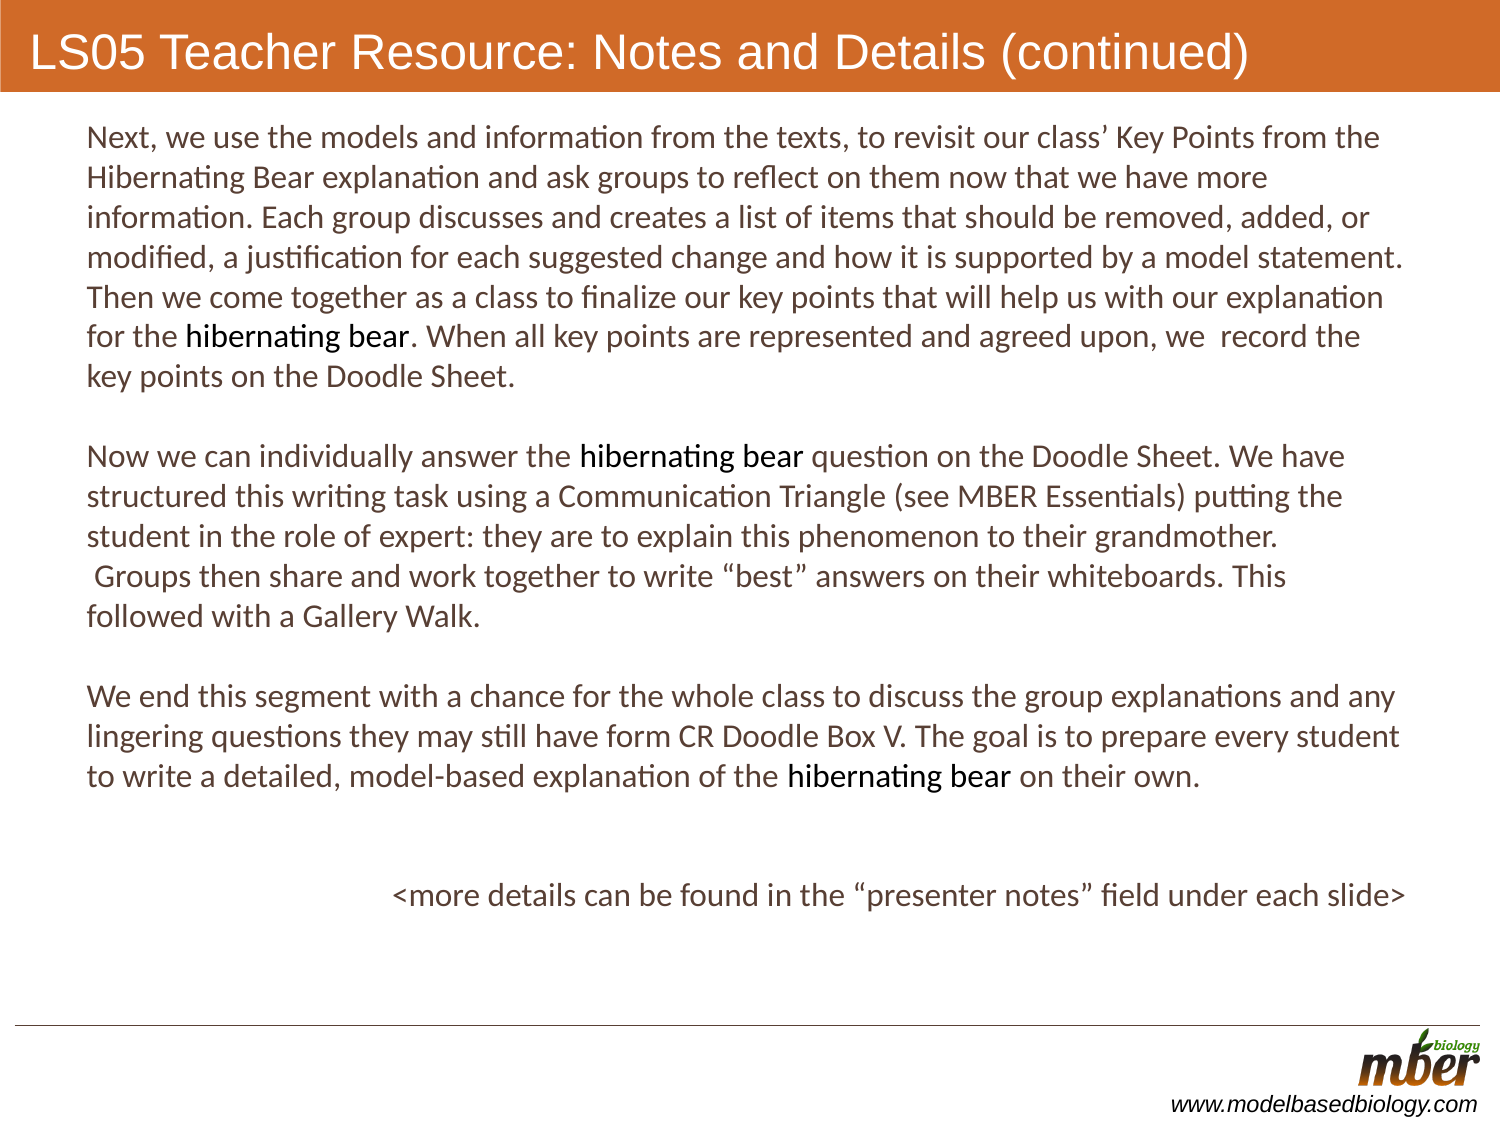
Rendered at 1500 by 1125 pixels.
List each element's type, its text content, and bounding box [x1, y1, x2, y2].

text_box Next, we use the models and information from the texts, to revisit our class’ Key Points from the Hibernating Bear explanation and ask groups to reflect on them now that we have more information. Each group discusses and creates a list of items that should be removed, added, or modified, a justification for each suggested change and how it is supported by a model statement. Then we come together as a class to finalize our key points that will help us with our explanation for the hibernating bear. When all key points are represented and agreed upon, we record the key points on the Doodle Sheet. Now we can individually answer the hibernating bear question on the Doodle Sheet. We have structured this writing task using a Communication Triangle (see MBER Essentials) putting the student in the role of expert: they are to explain this phenomenon to their grandmother. Groups then share and work together to write “best” answers on their whiteboards. This followed with a Gallery Walk. We end this segment with a chance for the whole class to discuss the group explanations and any lingering questions they may still have form CR Doodle Box V. The goal is to prepare every student to write a detailed, model-based explanation of the hibernating bear on their own. <more details can be found in the “presenter notes” field under each slide> [71, 107, 1422, 950]
picture [1358, 1028, 1480, 1086]
title LS05 Teacher Resource: Notes and Details (continued) [14, 11, 1480, 89]
